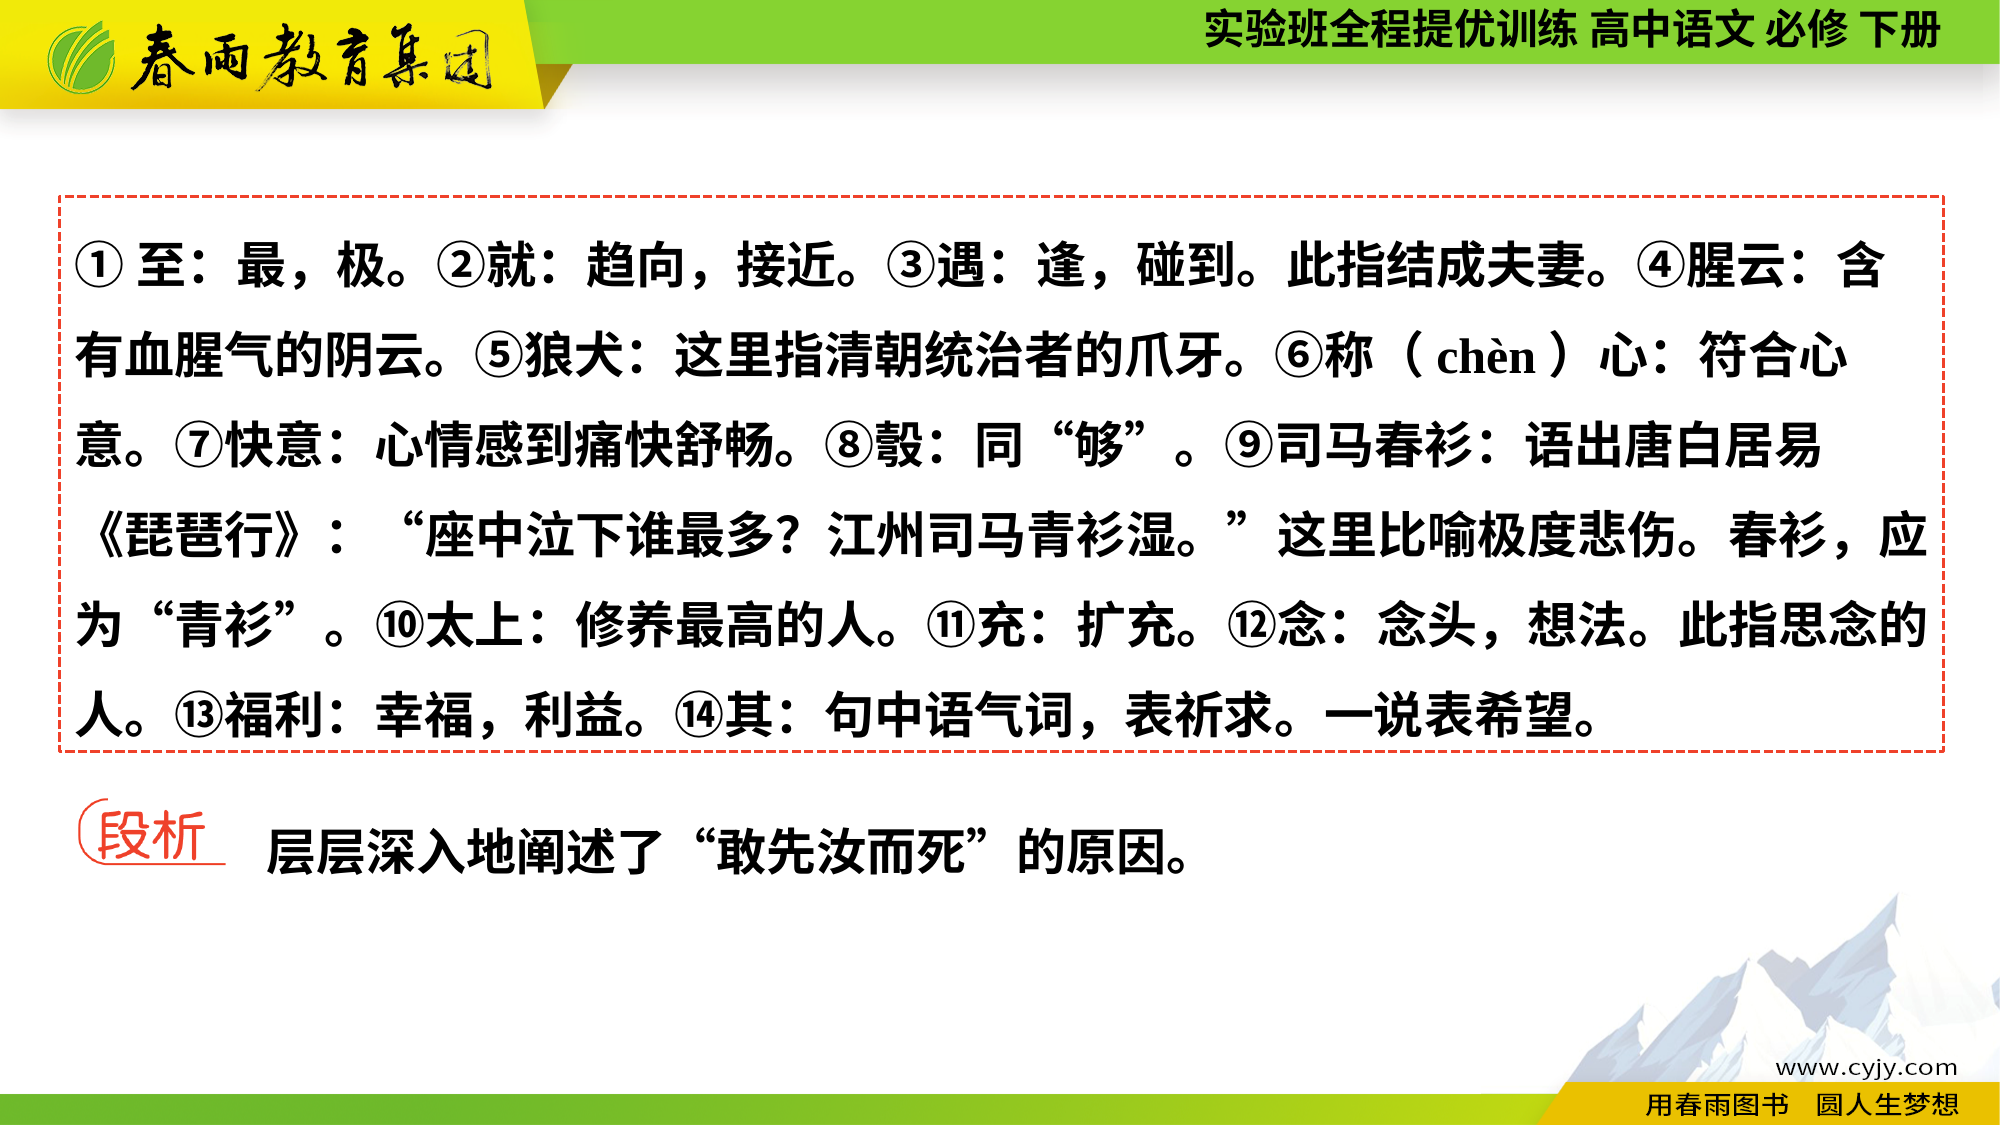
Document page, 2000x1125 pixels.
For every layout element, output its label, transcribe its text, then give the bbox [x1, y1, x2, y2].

text_box 层层深入地阐述了“敢先汝而死”的原因。 [59, 782, 1944, 888]
picture [0, 0, 2000, 1125]
text_box ①至：最，极。②就：趋向，接近。③遇：逢，碰到。此指结成夫妻。④腥云：含有血腥气的阴云。⑤狼犬：这里指清朝统治者的爪牙。⑥称（chèn）心：符合心 意。⑦快意：心情感到痛快舒畅。⑧彀：同“够”。⑨司马春衫：语出唐白居易 《琵琶行》：“座中泣下谁最多？江州司马青衫湿。”这里比喻极度悲伤。春衫，应为“青衫”。⑩太上：修养最高的人。⑪充：扩充。⑫念：念头，想法。此指思念的人。⑬福利：幸福，利益。⑭其：句中语气词，表祈求。一说表希望。 [59, 196, 1944, 752]
